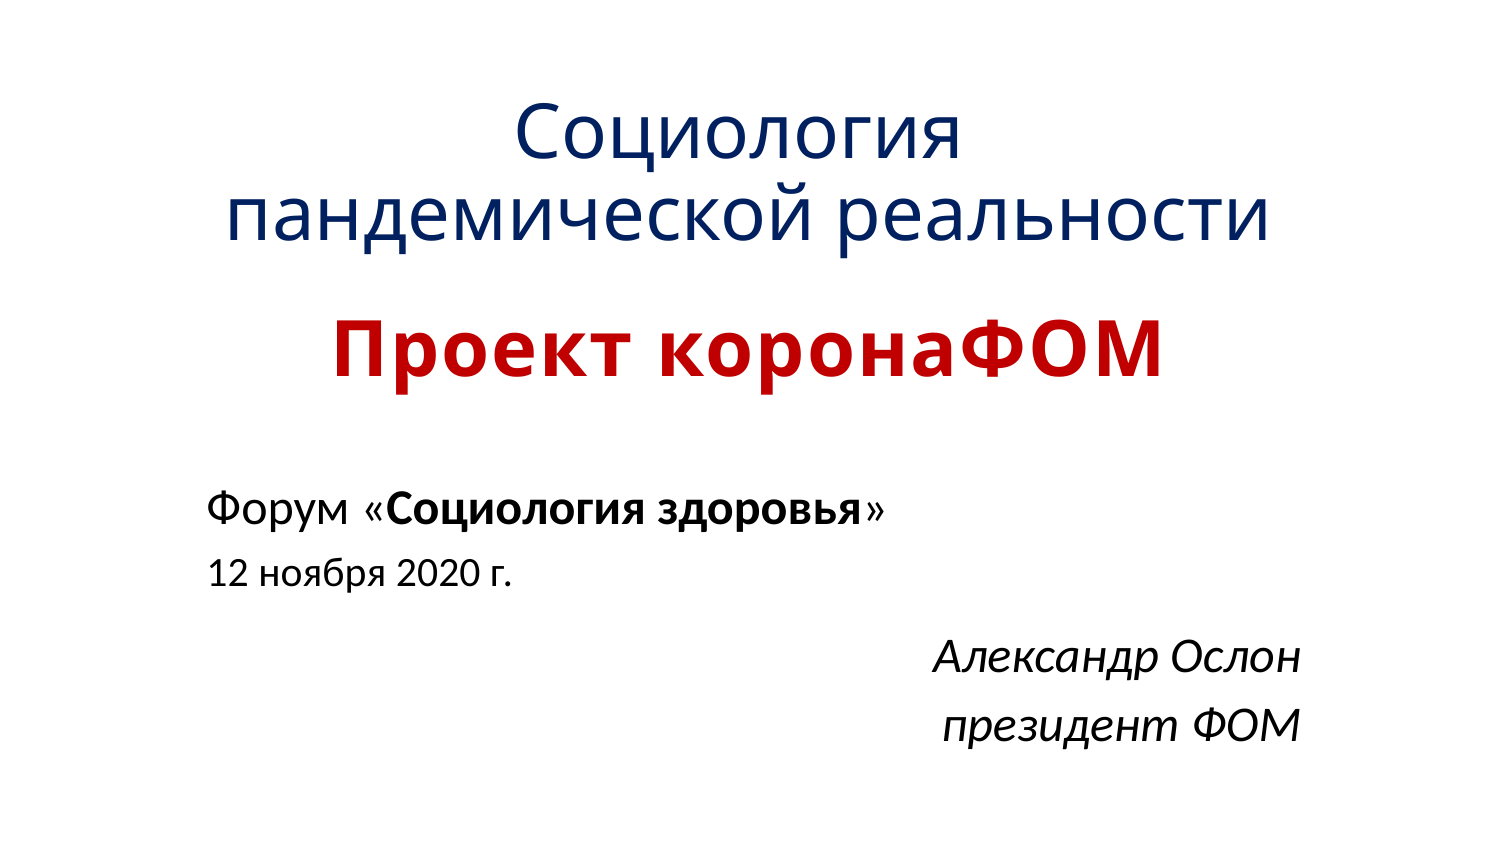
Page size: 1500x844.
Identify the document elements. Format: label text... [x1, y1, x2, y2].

subtitle Форум «Социология здоровья» 12 ноября 2020 г. Александр Ослон президент ФОМ [191, 473, 1317, 778]
title Социология пандемической реальности Проект коронаФОМ [186, 56, 1312, 430]
